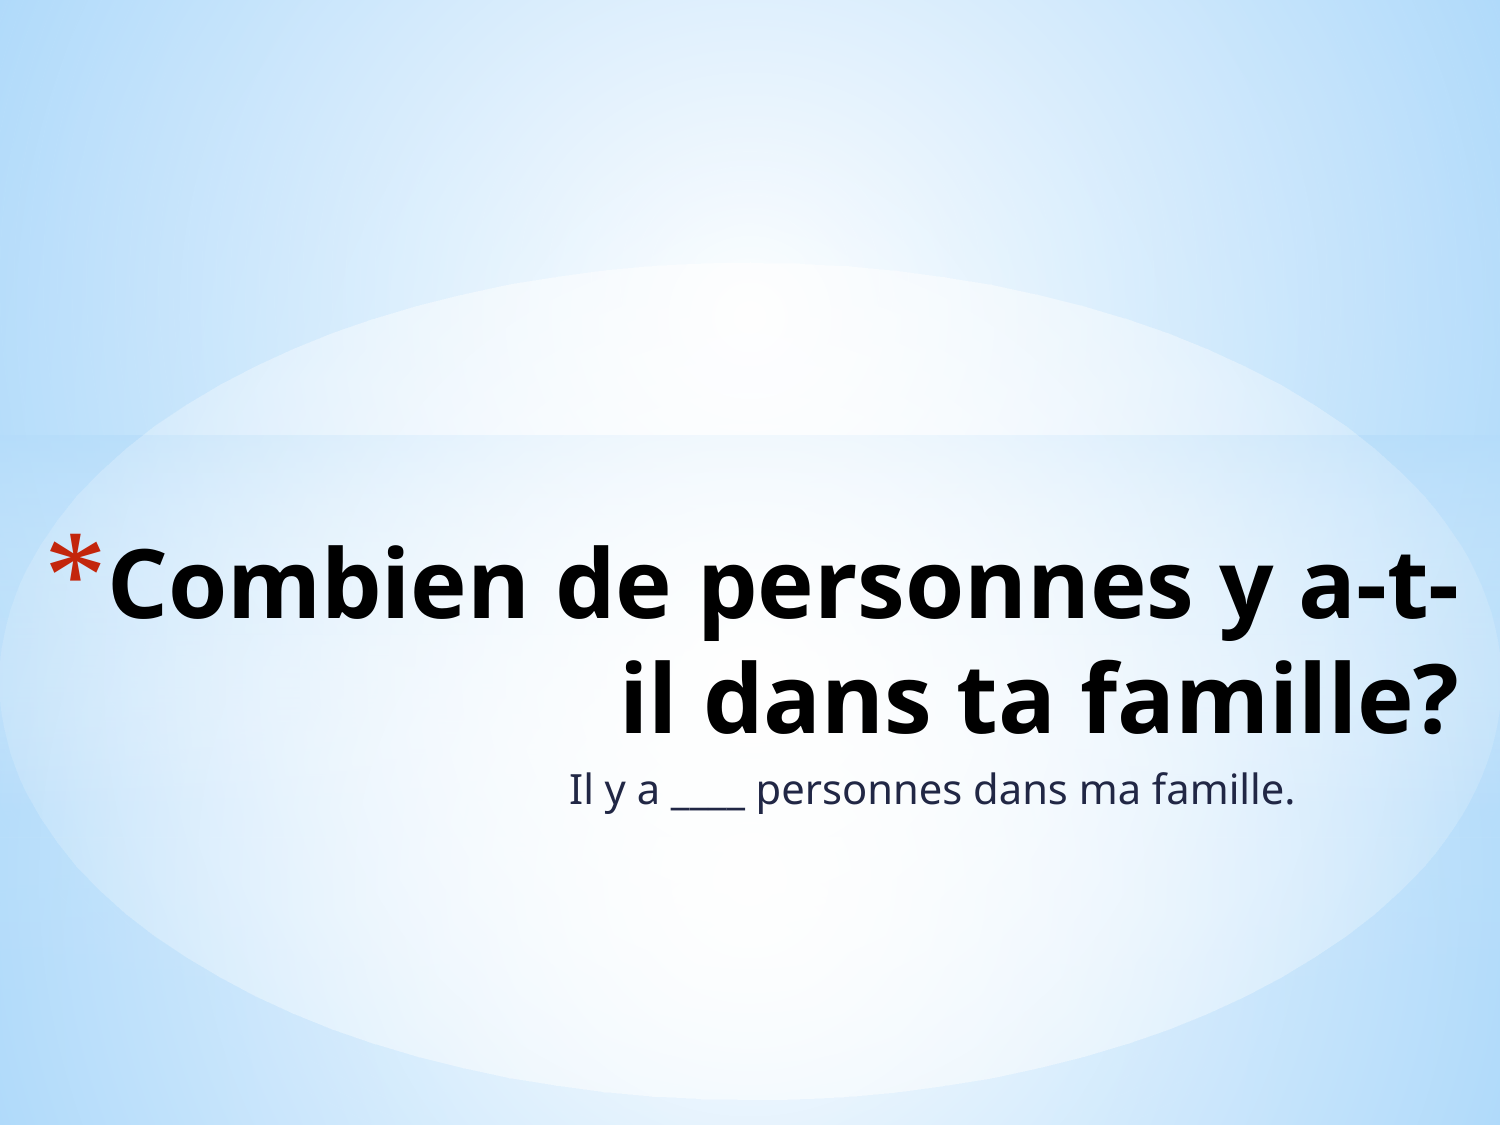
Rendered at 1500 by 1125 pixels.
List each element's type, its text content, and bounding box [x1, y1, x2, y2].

list Il y a ____ personnes dans ma famille. [331, 755, 1312, 893]
title Combien de personnes y a-t-il dans ta famille? [0, 362, 1475, 760]
